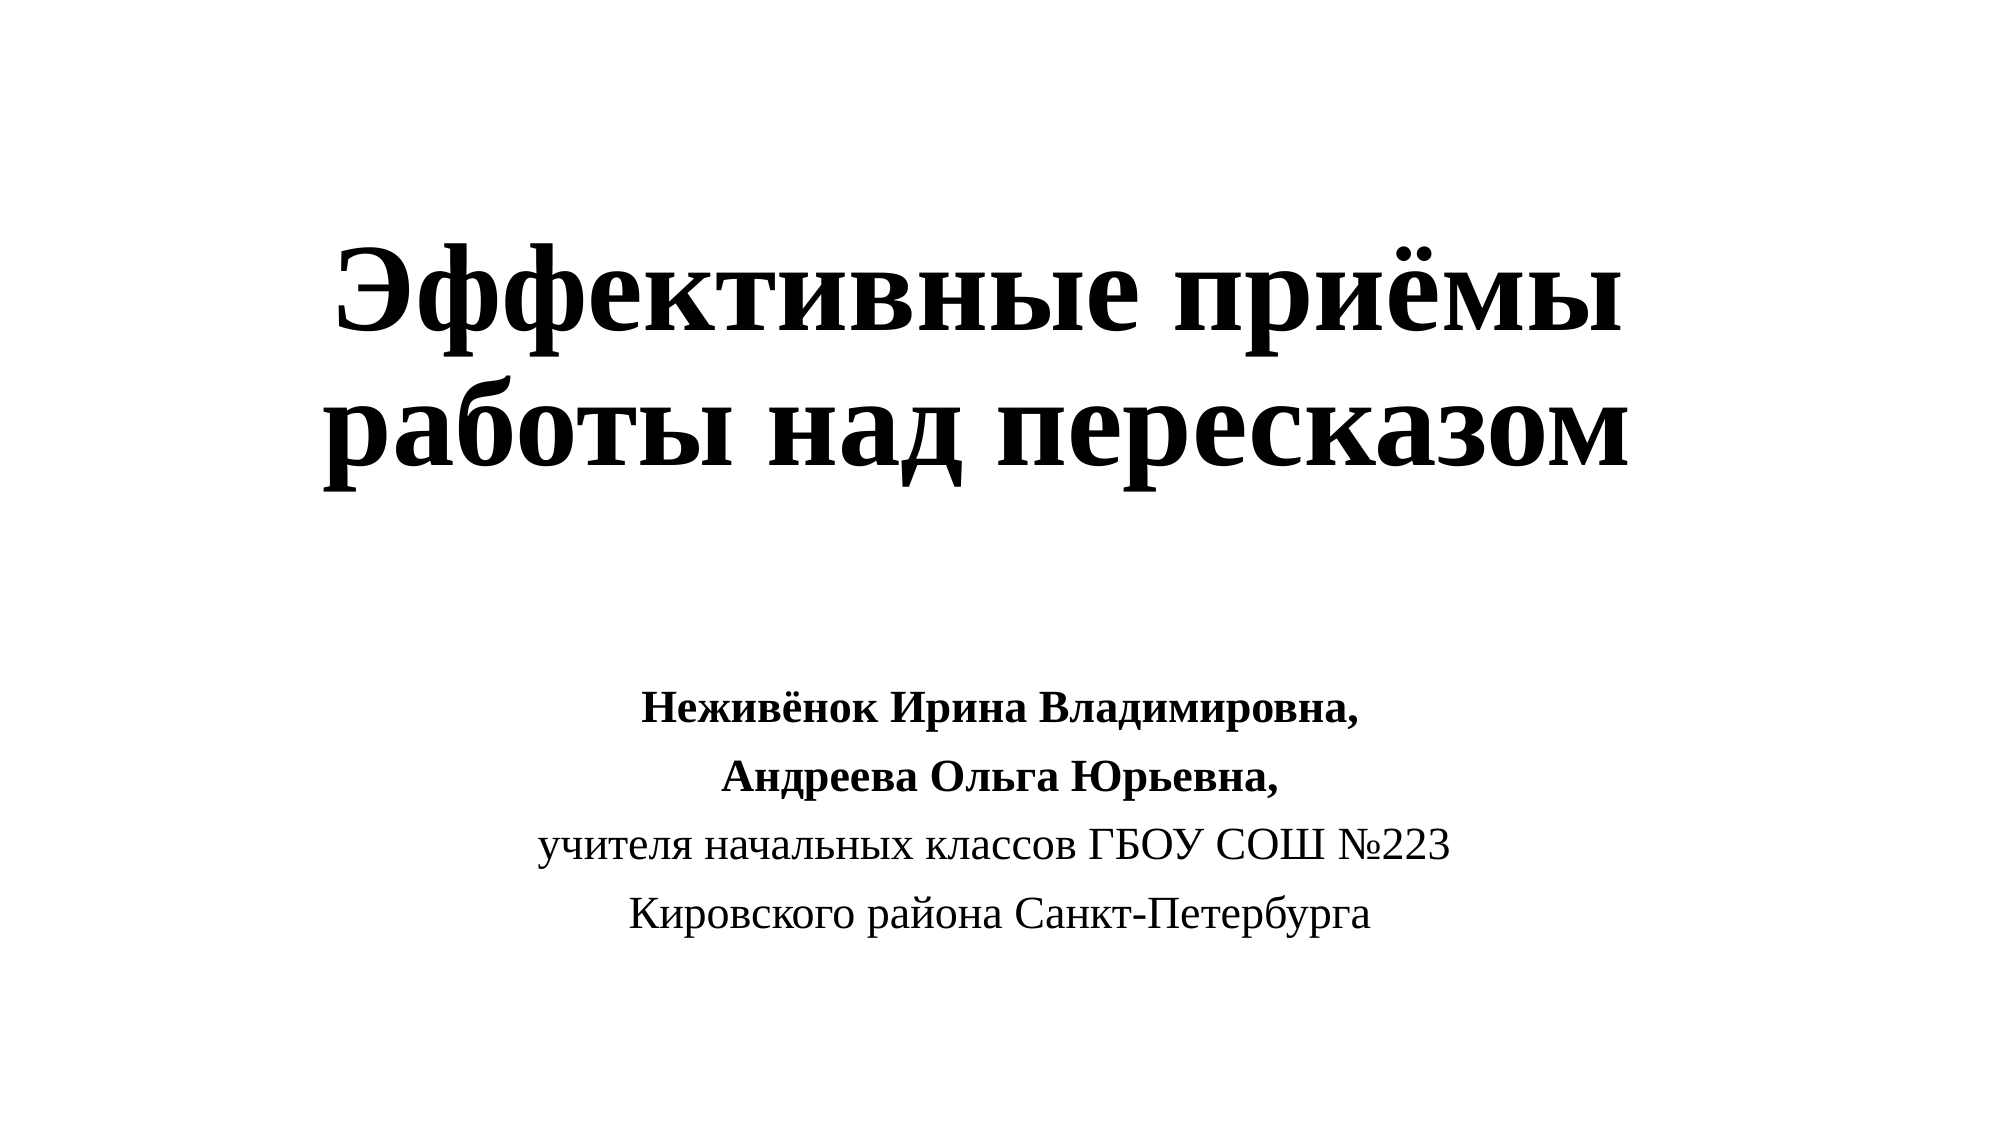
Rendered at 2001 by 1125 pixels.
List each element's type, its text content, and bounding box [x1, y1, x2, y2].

title Эффективные приёмы работы над пересказом [126, 99, 1829, 500]
subtitle Неживёнок Ирина Владимировна, Андреева Ольга Юрьевна, учителя начальных классов ГБОУ СОШ №223 Кировского района Санкт-Петербурга [249, 675, 1750, 947]
